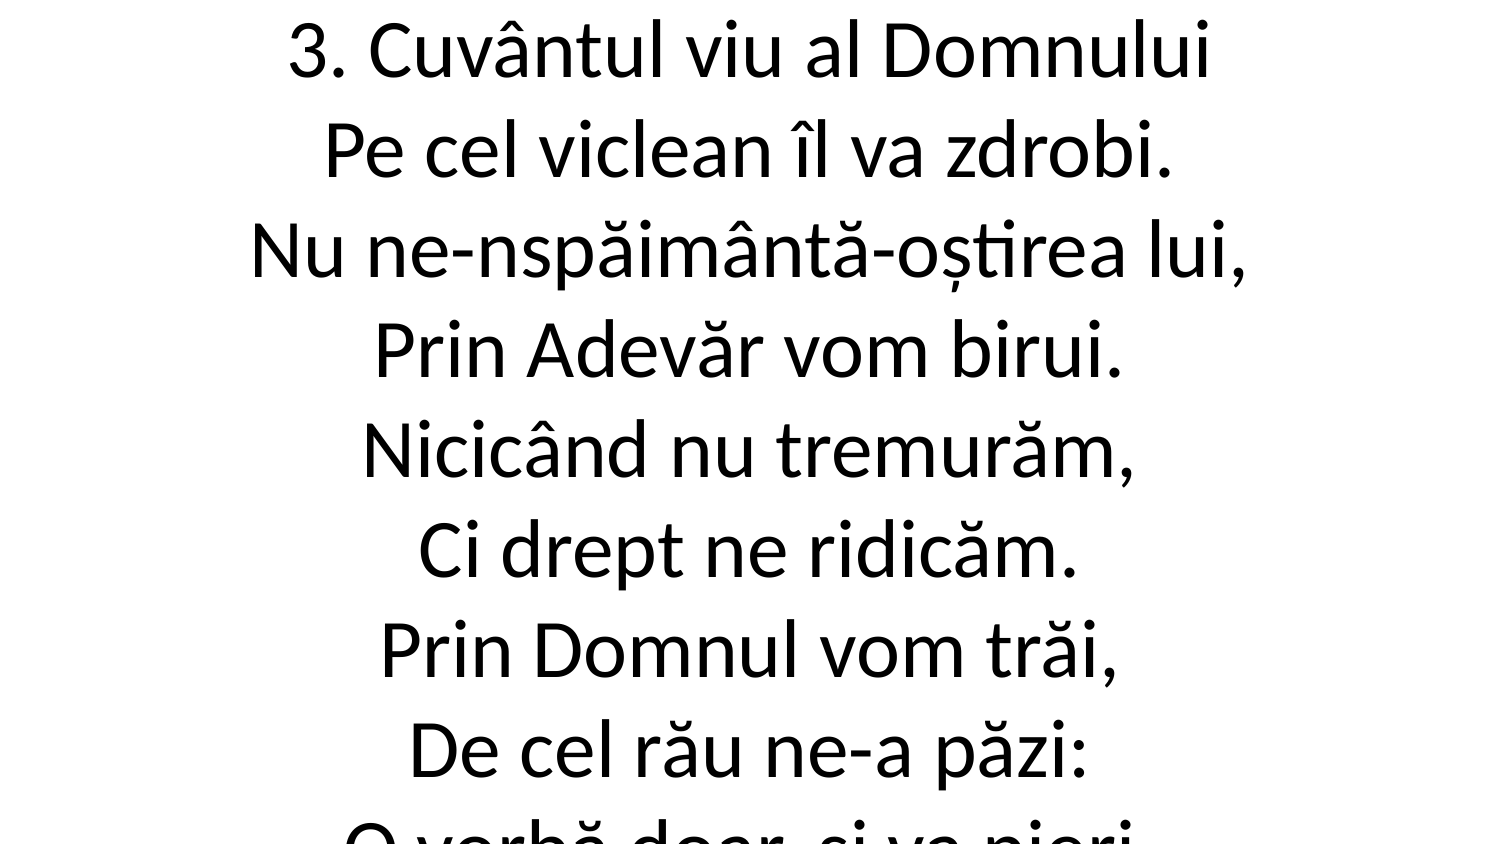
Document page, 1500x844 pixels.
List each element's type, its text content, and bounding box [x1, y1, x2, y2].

text_box 3. Cuvântul viu al Domnului Pe cel viclean îl va zdrobi. Nu ne-nspăimântă-oștirea lui, Prin Adevăr vom birui. Nicicând nu tremurăm, Ci drept ne ridicăm. Prin Domnul vom trăi, De cel rău ne-a păzi: O vorbă doar, și va pieri. [234, 0, 1266, 844]
